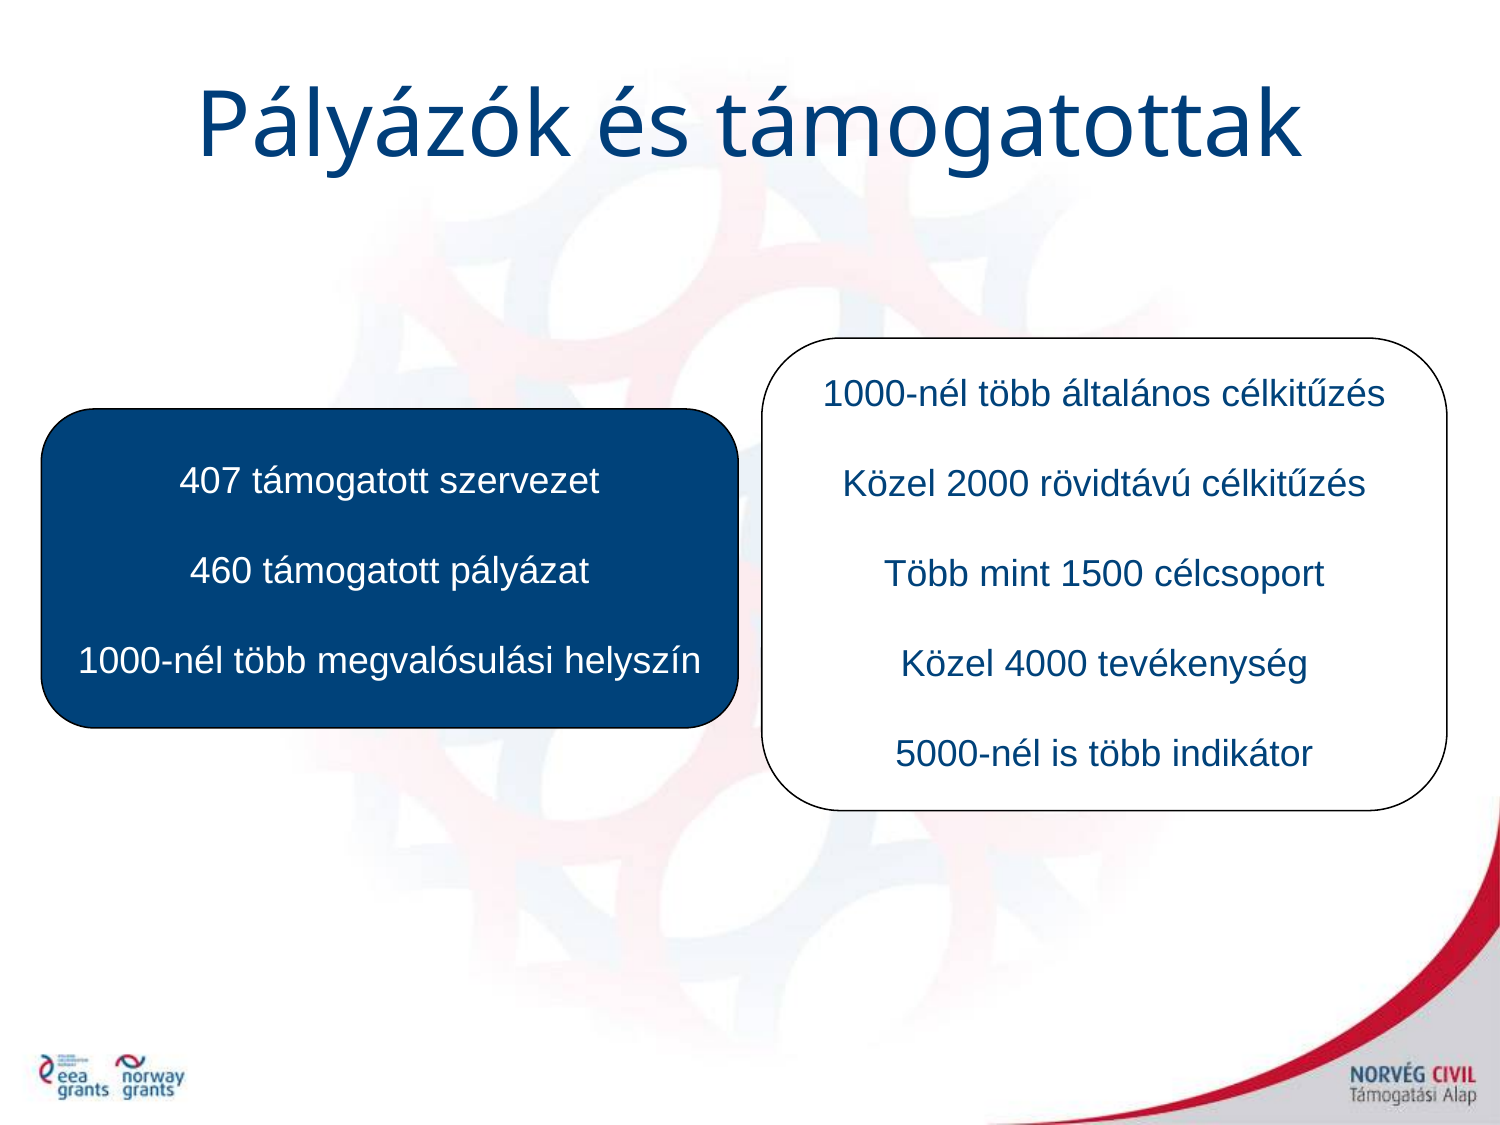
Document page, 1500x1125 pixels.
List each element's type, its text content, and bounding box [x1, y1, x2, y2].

text_box Pályázók és támogatottak [41, 31, 1459, 209]
text_box 407 támogatott szervezet 460 támogatott pályázat 1000-nél több megvalósulási helyszín [41, 408, 739, 728]
text_box 1000-nél több általános célkitűzés Közel 2000 rövidtávú célkitűzés Több mint 1500 célcsoport Közel 4000 tevékenység 5000-nél is több indikátor [761, 338, 1447, 811]
picture [0, 0, 1500, 1125]
